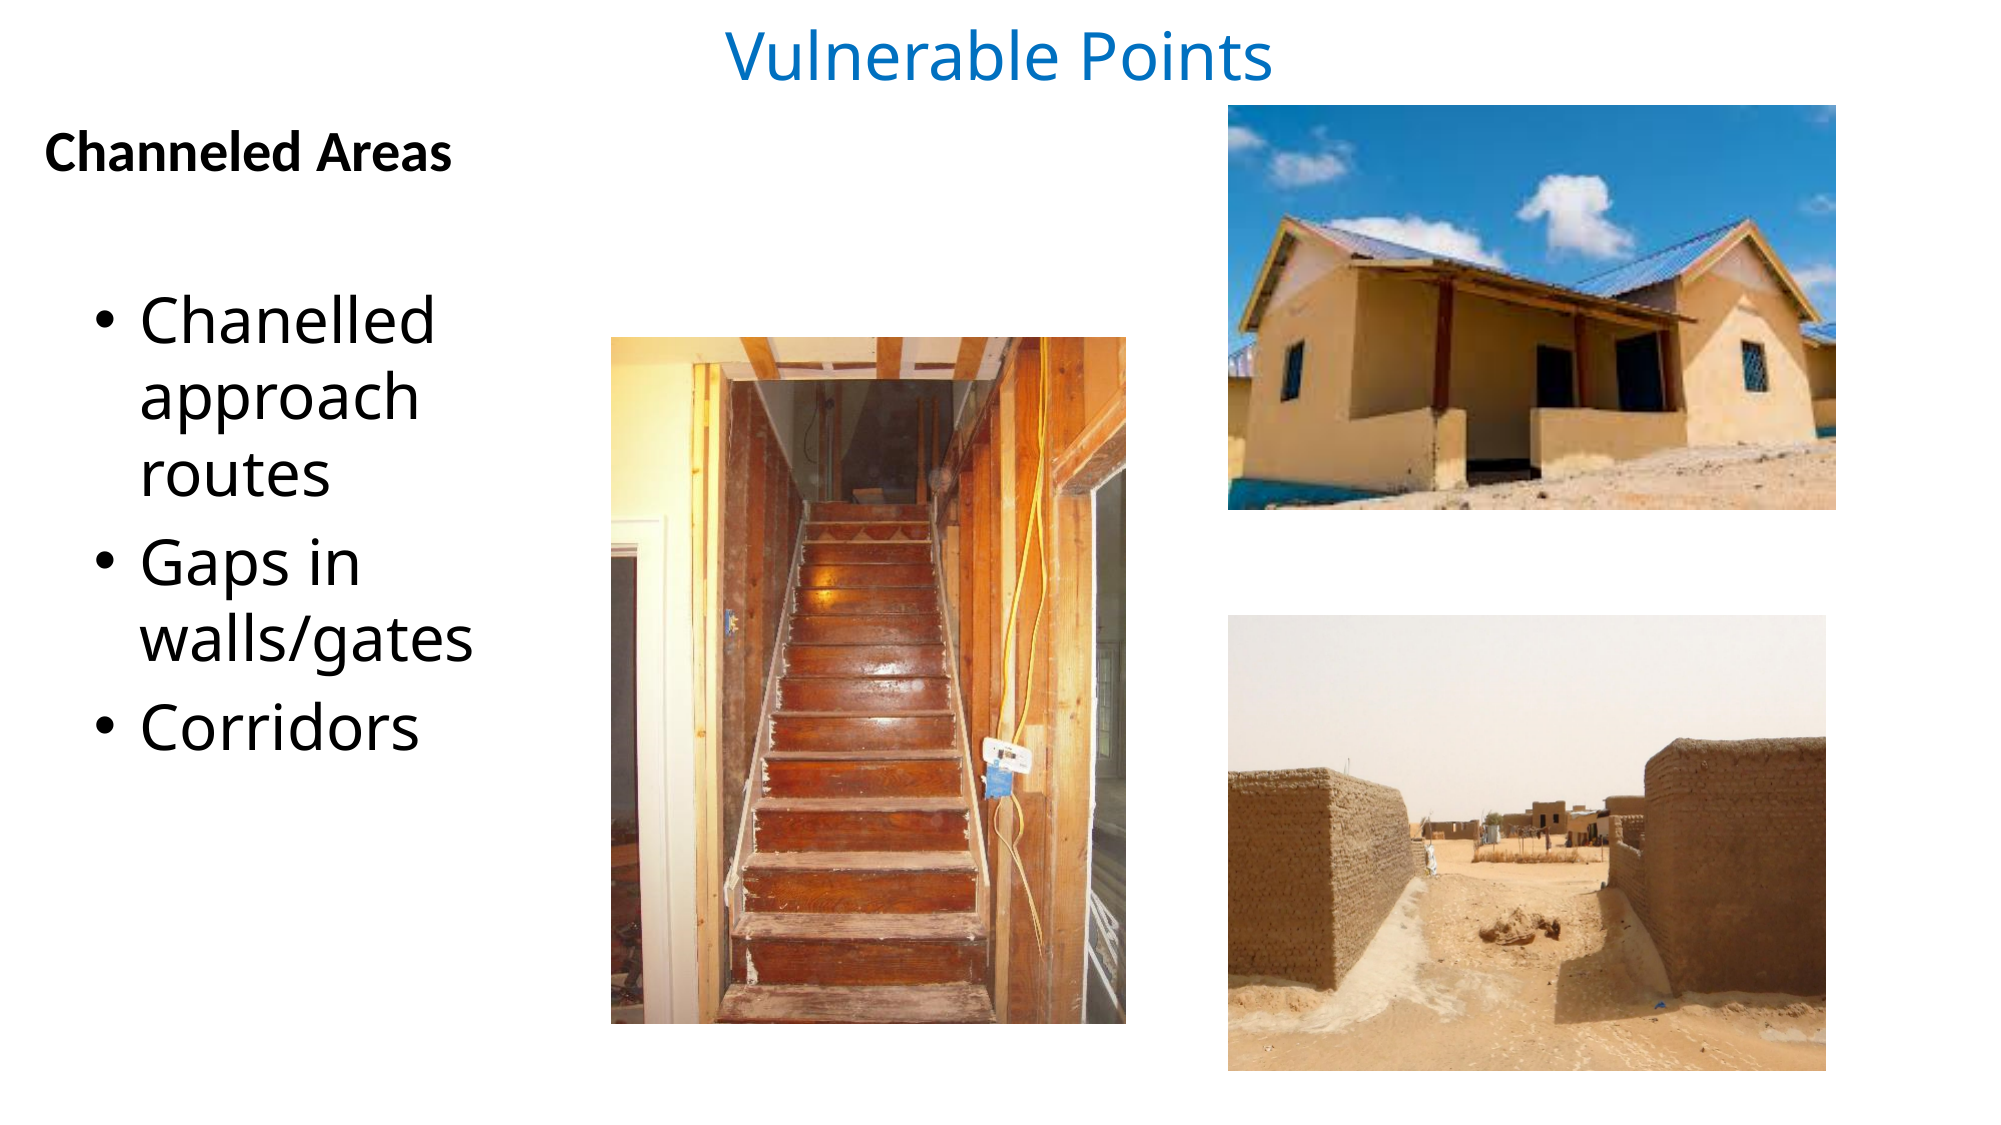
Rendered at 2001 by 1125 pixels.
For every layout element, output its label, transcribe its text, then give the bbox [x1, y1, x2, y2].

picture [611, 337, 1126, 1025]
title Vulnerable Points [299, 2, 1701, 106]
list Chanelled approach routes Gaps in walls/gates Corridors [78, 272, 551, 794]
picture [1296, 105, 1308, 116]
picture [1228, 615, 1826, 1071]
picture [1228, 105, 1836, 510]
text_box Channeled Areas [30, 105, 551, 191]
